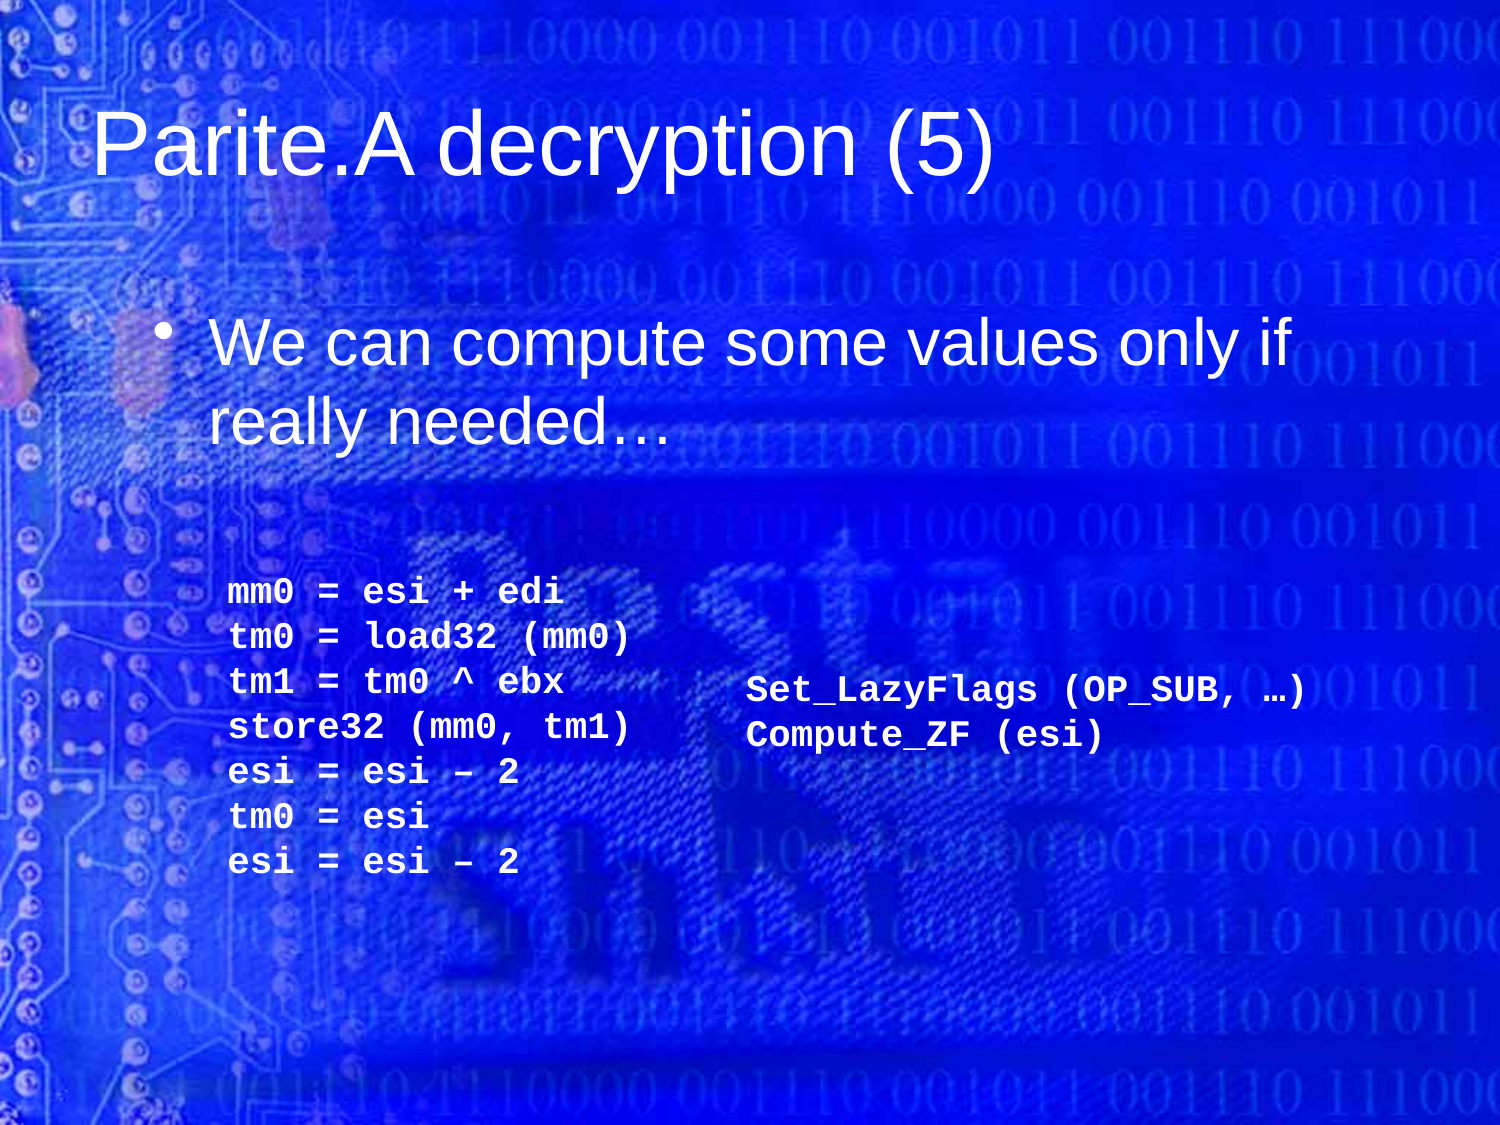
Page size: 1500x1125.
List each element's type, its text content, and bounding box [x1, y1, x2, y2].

list We can compute some values only if really needed… [137, 237, 1338, 513]
text_box Set_LazyFlags (OP_SUB, …) Compute_ZF (esi) [730, 656, 1324, 762]
picture [0, 0, 1500, 1125]
title Parite.A decryption (5) [74, 44, 1426, 233]
text_box mm0 = esi + edi tm0 = load32 (mm0) tm1 = tm0 ^ ebx store32 (mm0, tm1) esi = esi – 2 tm0 = esi esi = esi – 2 [212, 558, 650, 934]
